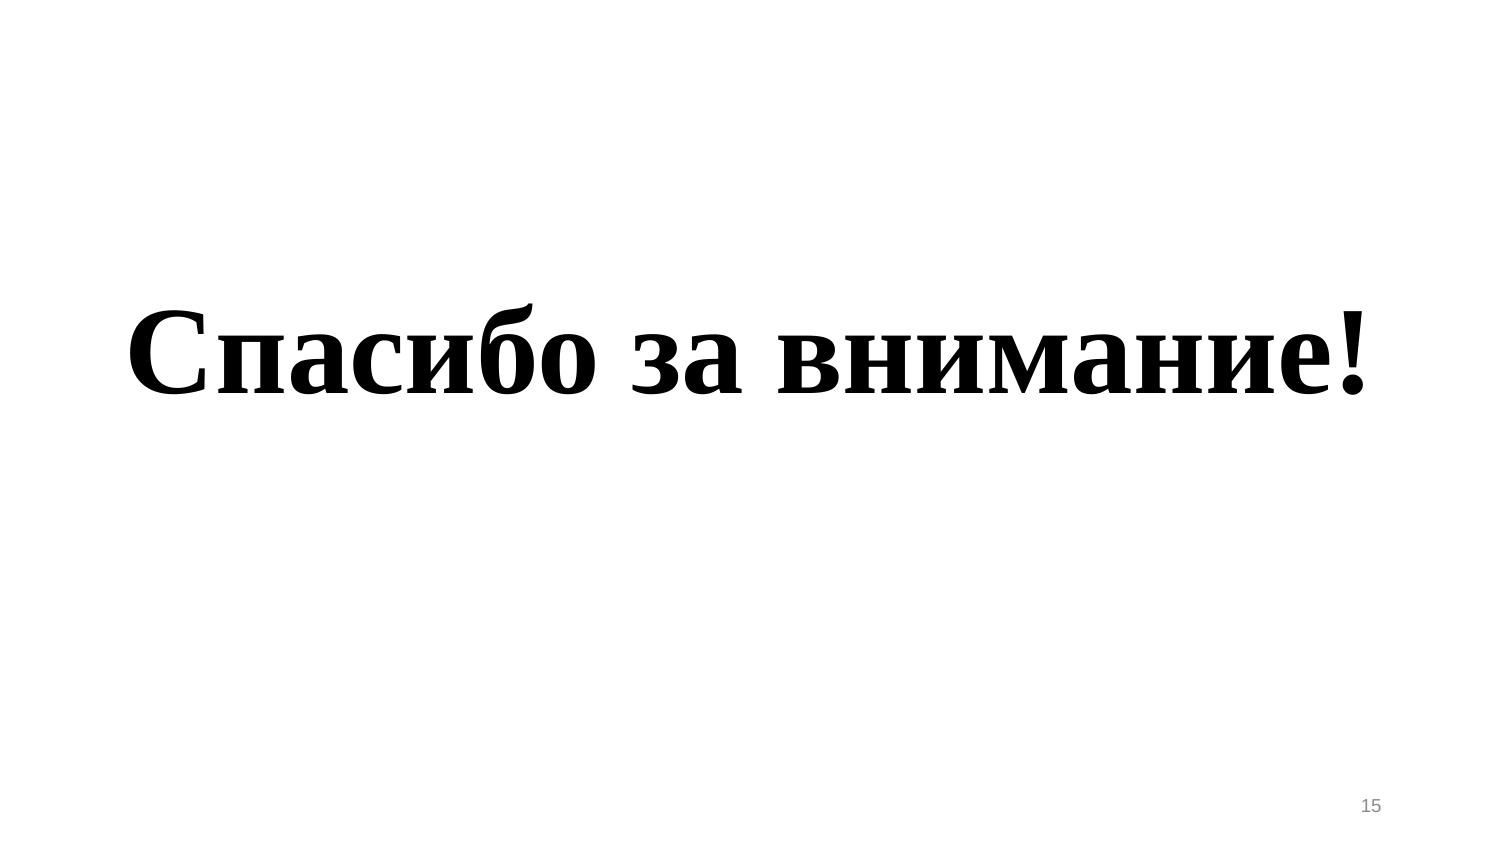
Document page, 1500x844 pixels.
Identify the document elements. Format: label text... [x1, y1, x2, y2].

slide_number 15 [1059, 782, 1397, 827]
title Спасибо за внимание! [103, 271, 1397, 435]
